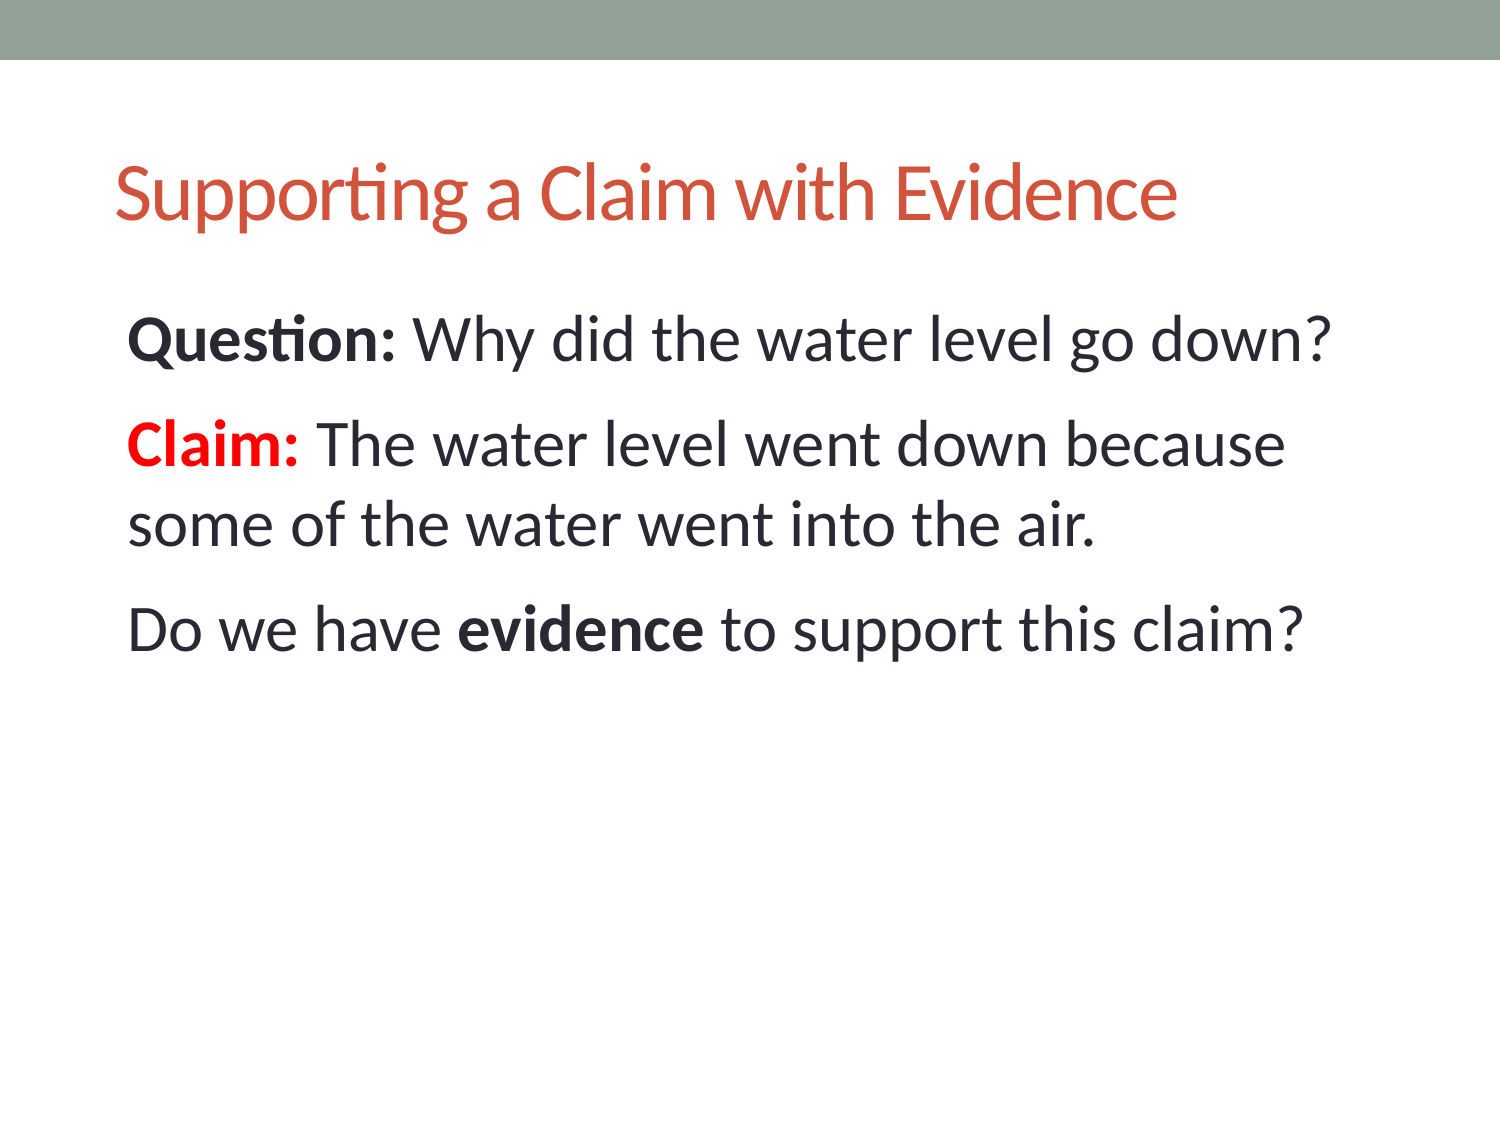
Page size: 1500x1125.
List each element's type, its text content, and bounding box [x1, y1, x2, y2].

title Supporting a Claim with Evidence [99, 87, 1425, 288]
list Question: Why did the water level go down? Claim: The water level went down because some of the water went into the air. Do we have evidence to support this claim? [112, 287, 1425, 1088]
